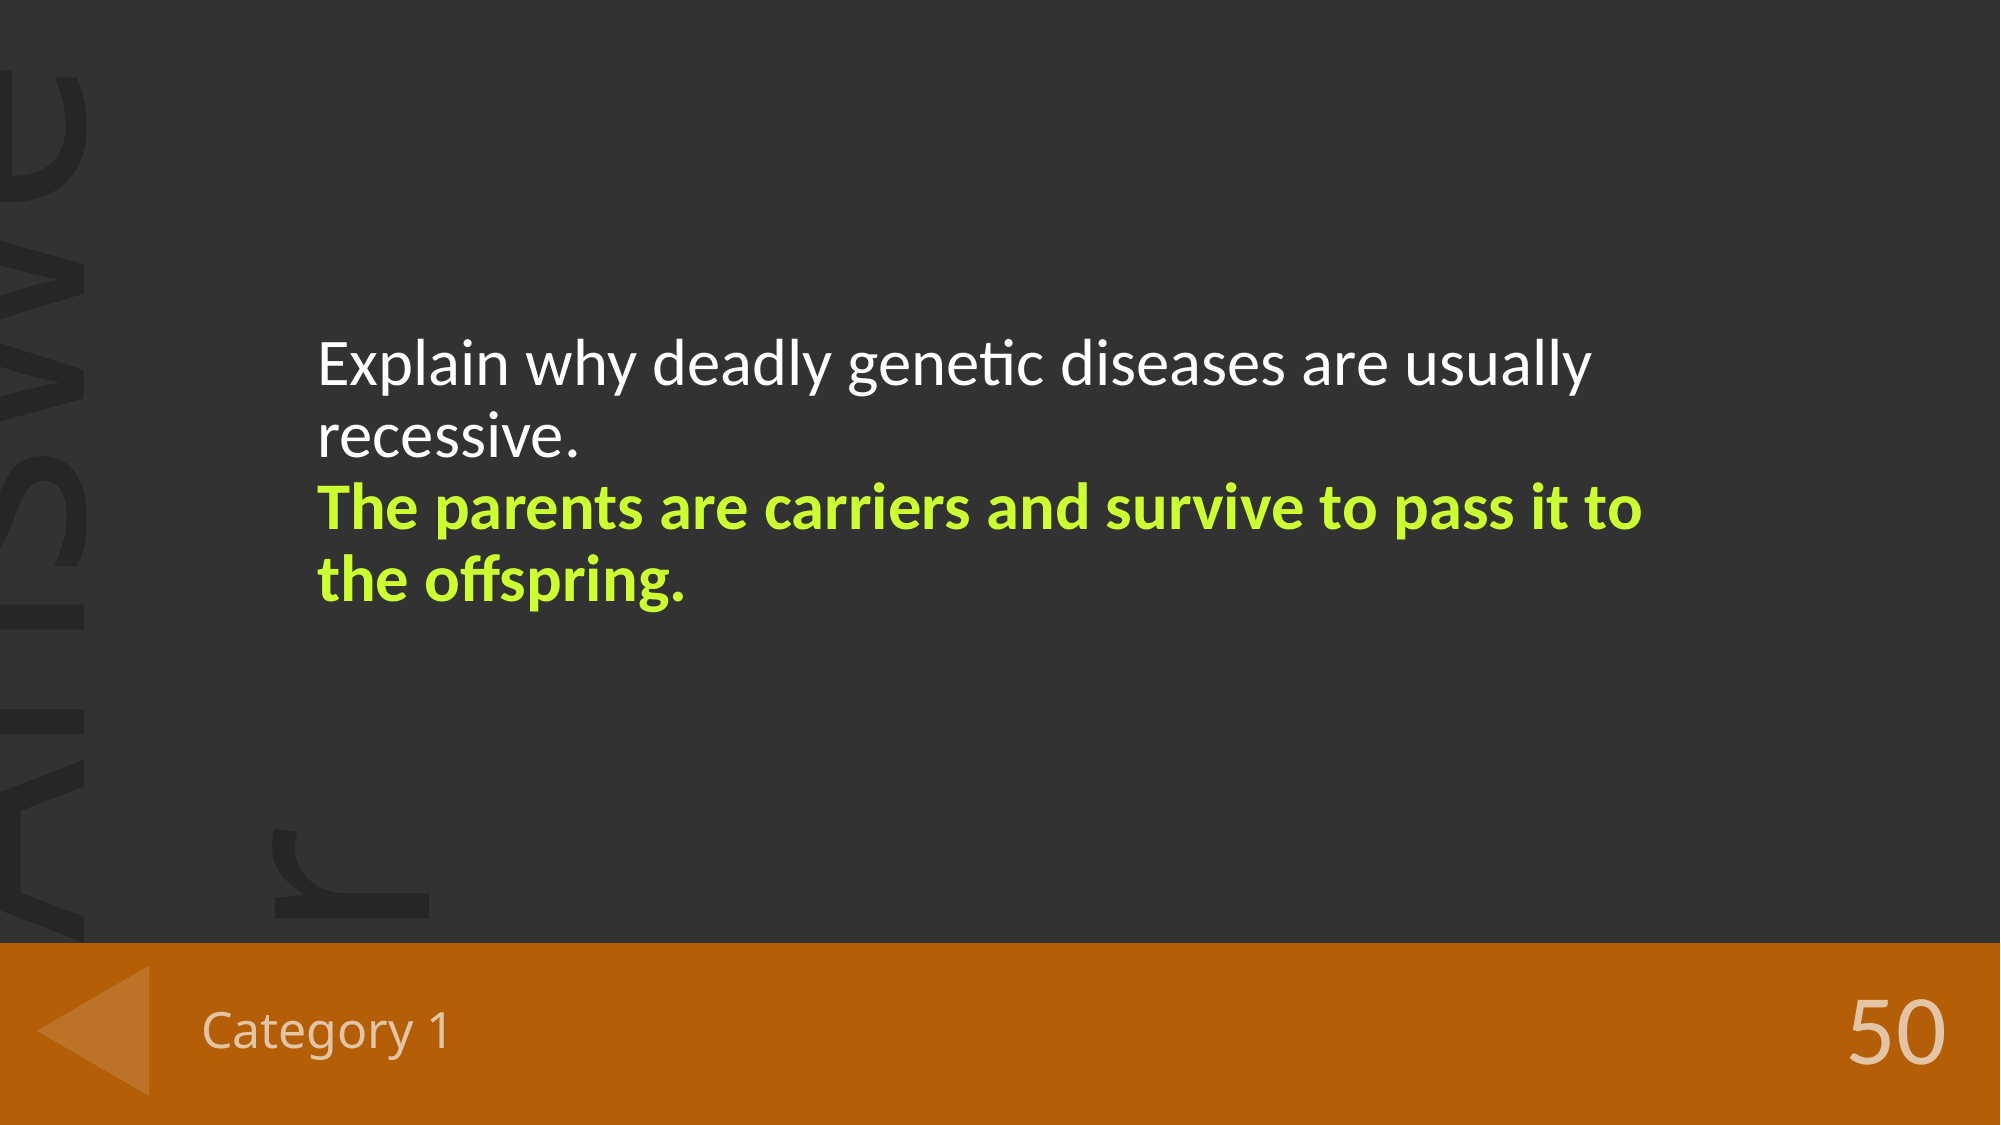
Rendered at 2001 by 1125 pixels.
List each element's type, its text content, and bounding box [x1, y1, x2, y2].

title Category 1 [185, 967, 1494, 1097]
list 50 [1494, 967, 1963, 1097]
list Explain why deadly genetic diseases are usually recessive. The parents are carriers and survive to pass it to the offspring. [302, 307, 1760, 636]
